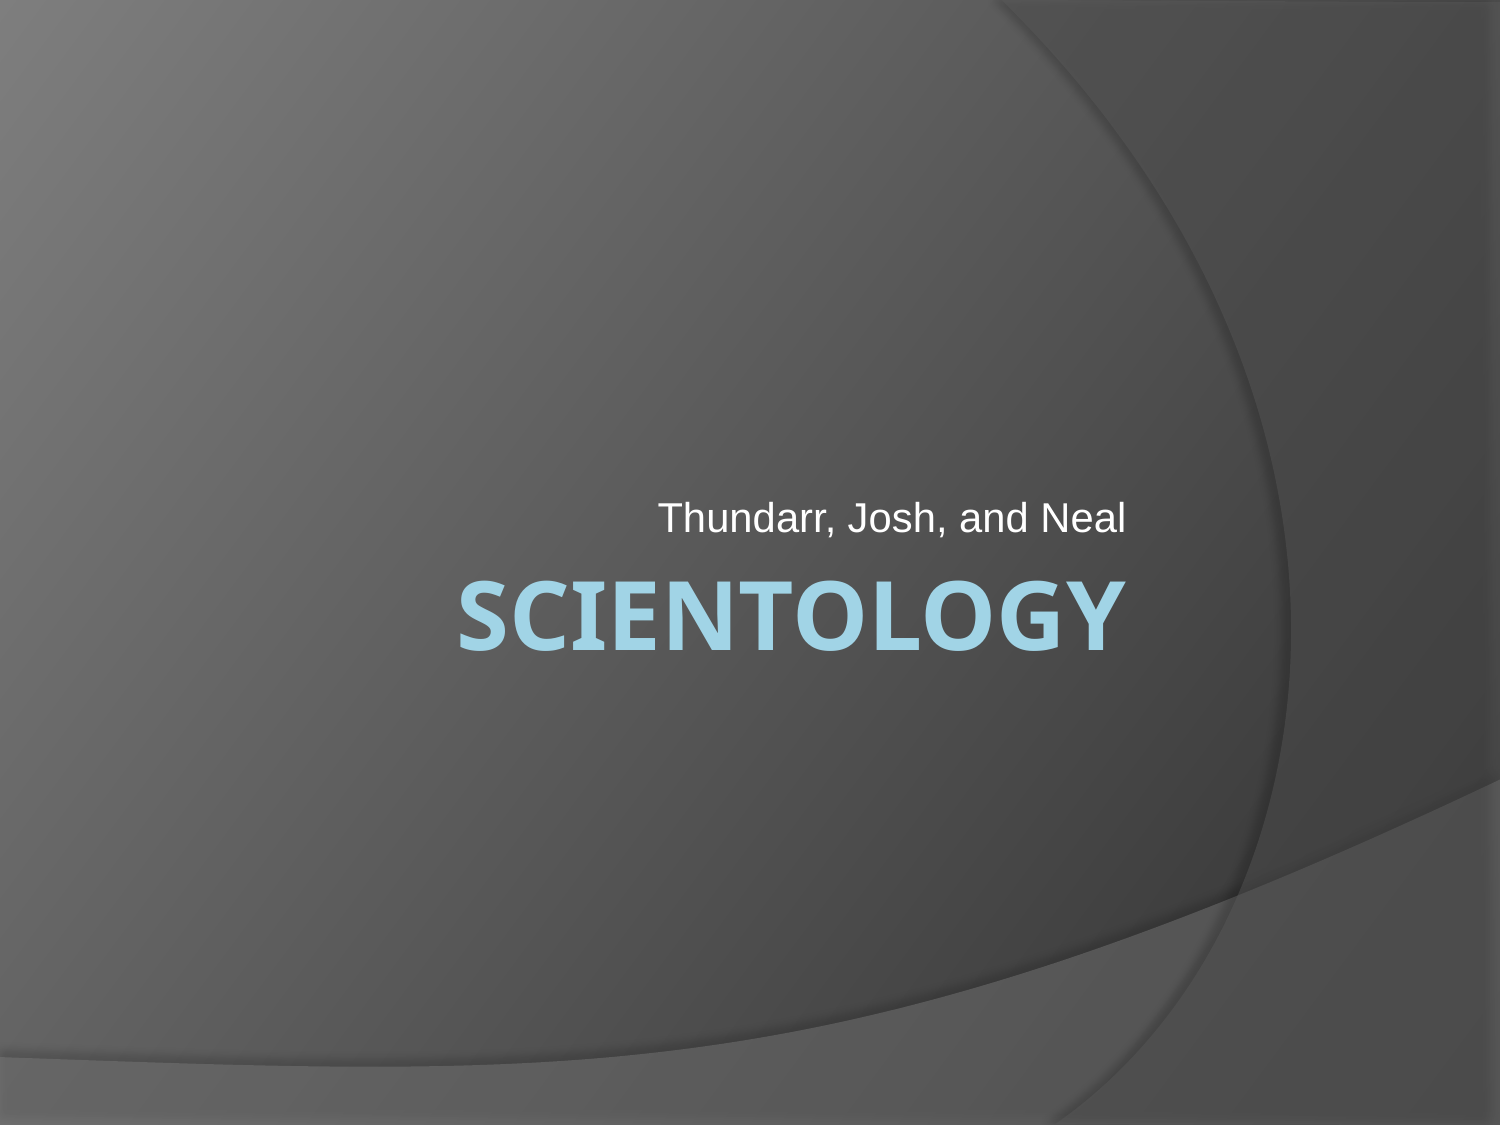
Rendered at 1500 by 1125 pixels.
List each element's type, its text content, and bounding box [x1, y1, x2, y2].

title Scientology [70, 547, 1134, 925]
subtitle Thundarr, Josh, and Neal [71, 253, 1134, 541]
